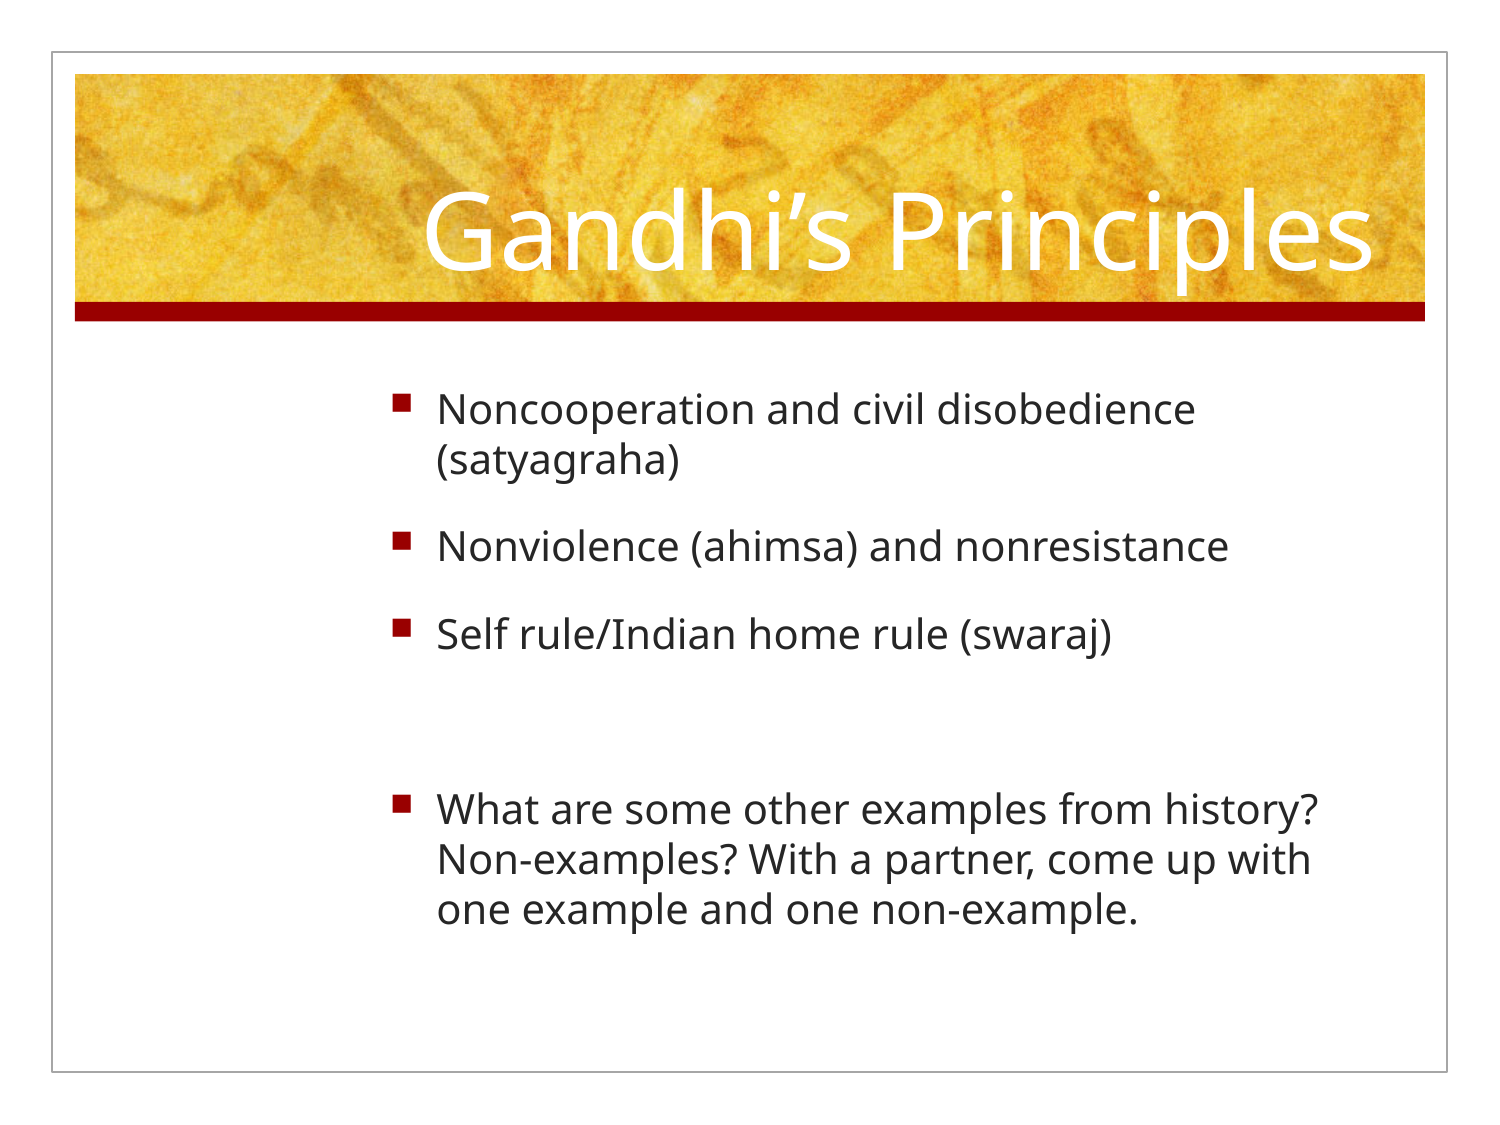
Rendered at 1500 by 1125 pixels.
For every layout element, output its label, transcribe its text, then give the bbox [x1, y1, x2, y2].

title Gandhi’s Principles [108, 74, 1392, 292]
list Noncooperation and civil disobedience (satyagraha) Nonviolence (ahimsa) and nonresistance Self rule/Indian home rule (swaraj) What are some other examples from history? Non-examples? With a partner, come up with one example and one non-example. [375, 375, 1392, 1005]
picture [75, 74, 1425, 301]
